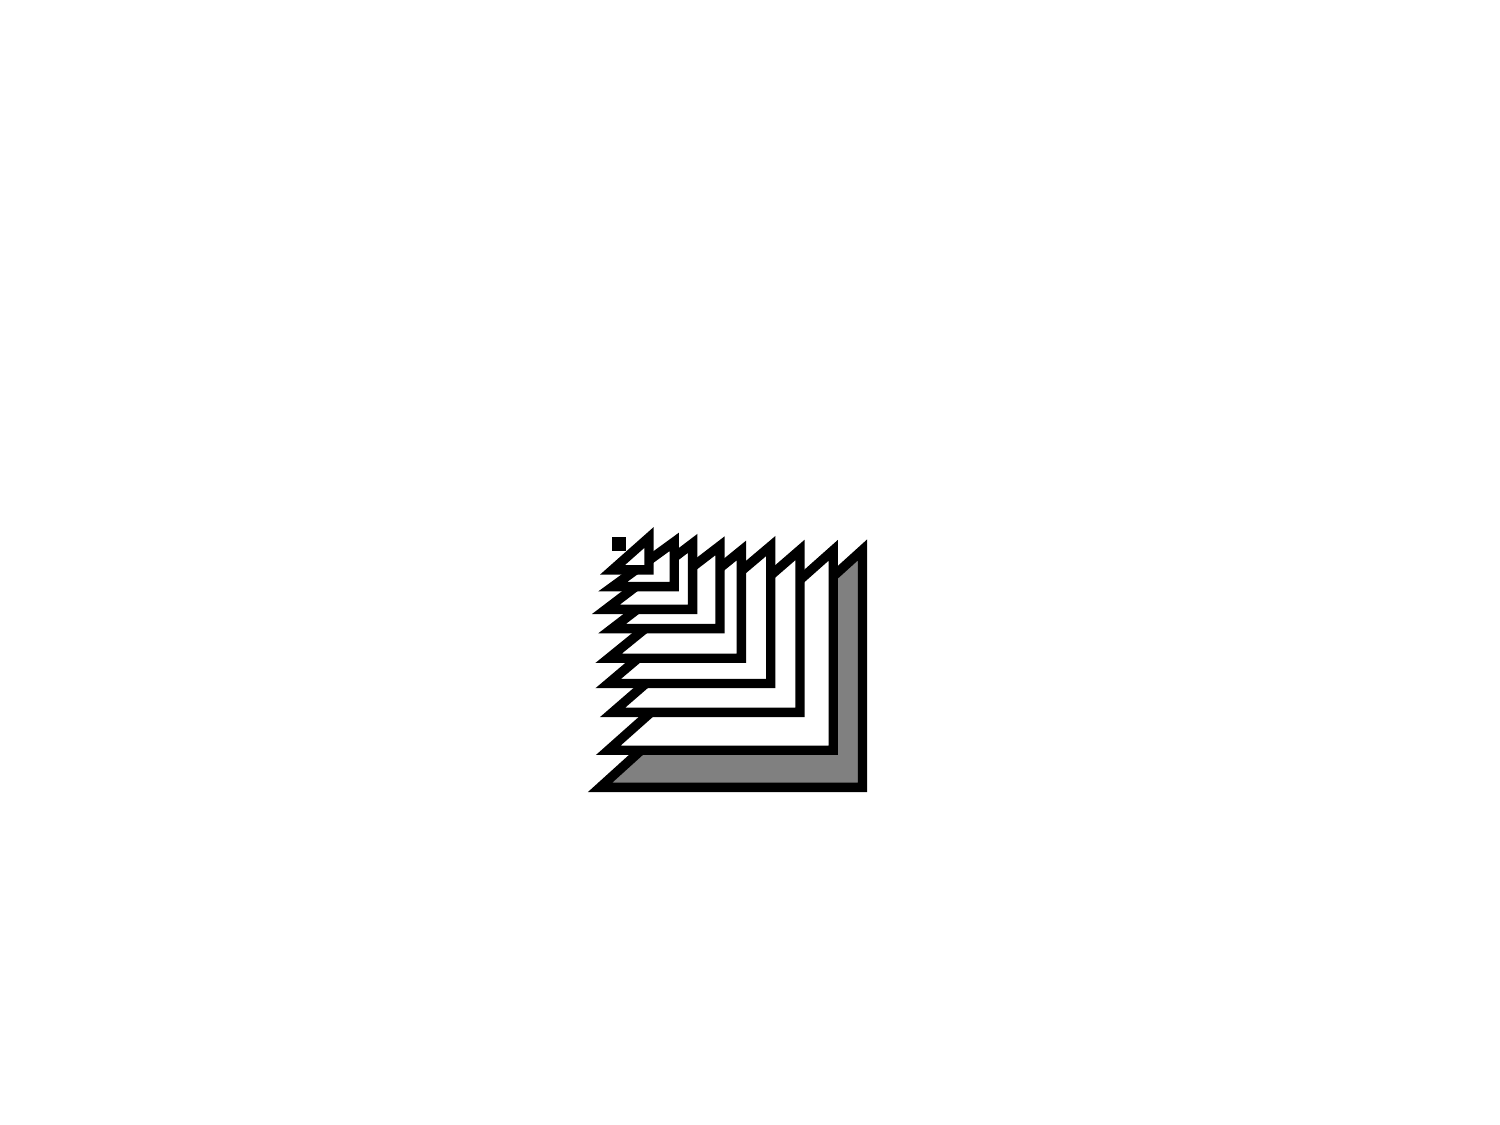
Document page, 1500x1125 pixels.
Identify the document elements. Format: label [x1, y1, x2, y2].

text_box [605, 543, 693, 610]
text_box [612, 545, 721, 629]
text_box [612, 549, 801, 713]
text_box [612, 537, 649, 570]
text_box [608, 546, 771, 684]
text_box [608, 550, 834, 751]
text_box [612, 537, 625, 550]
text_box [608, 550, 742, 659]
text_box [600, 549, 863, 788]
text_box [612, 541, 675, 587]
